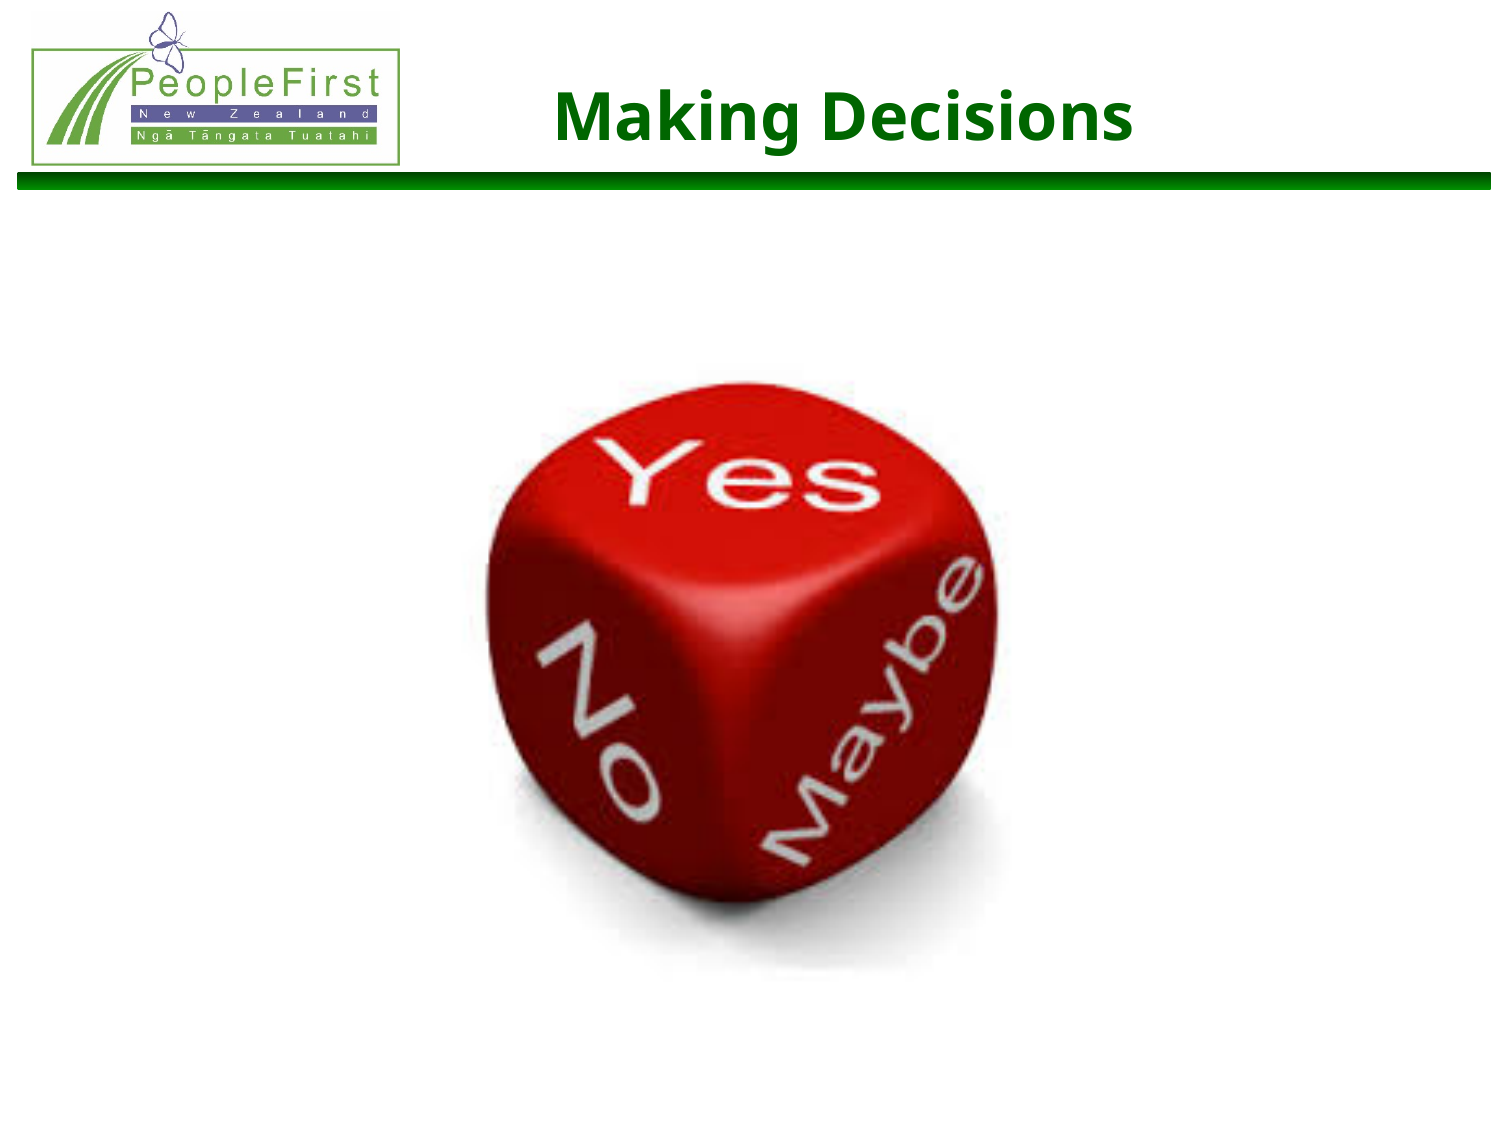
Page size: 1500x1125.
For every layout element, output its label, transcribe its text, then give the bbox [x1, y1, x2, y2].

picture [359, 278, 1093, 1012]
picture [31, 11, 400, 166]
title Making Decisions [537, 66, 1388, 145]
